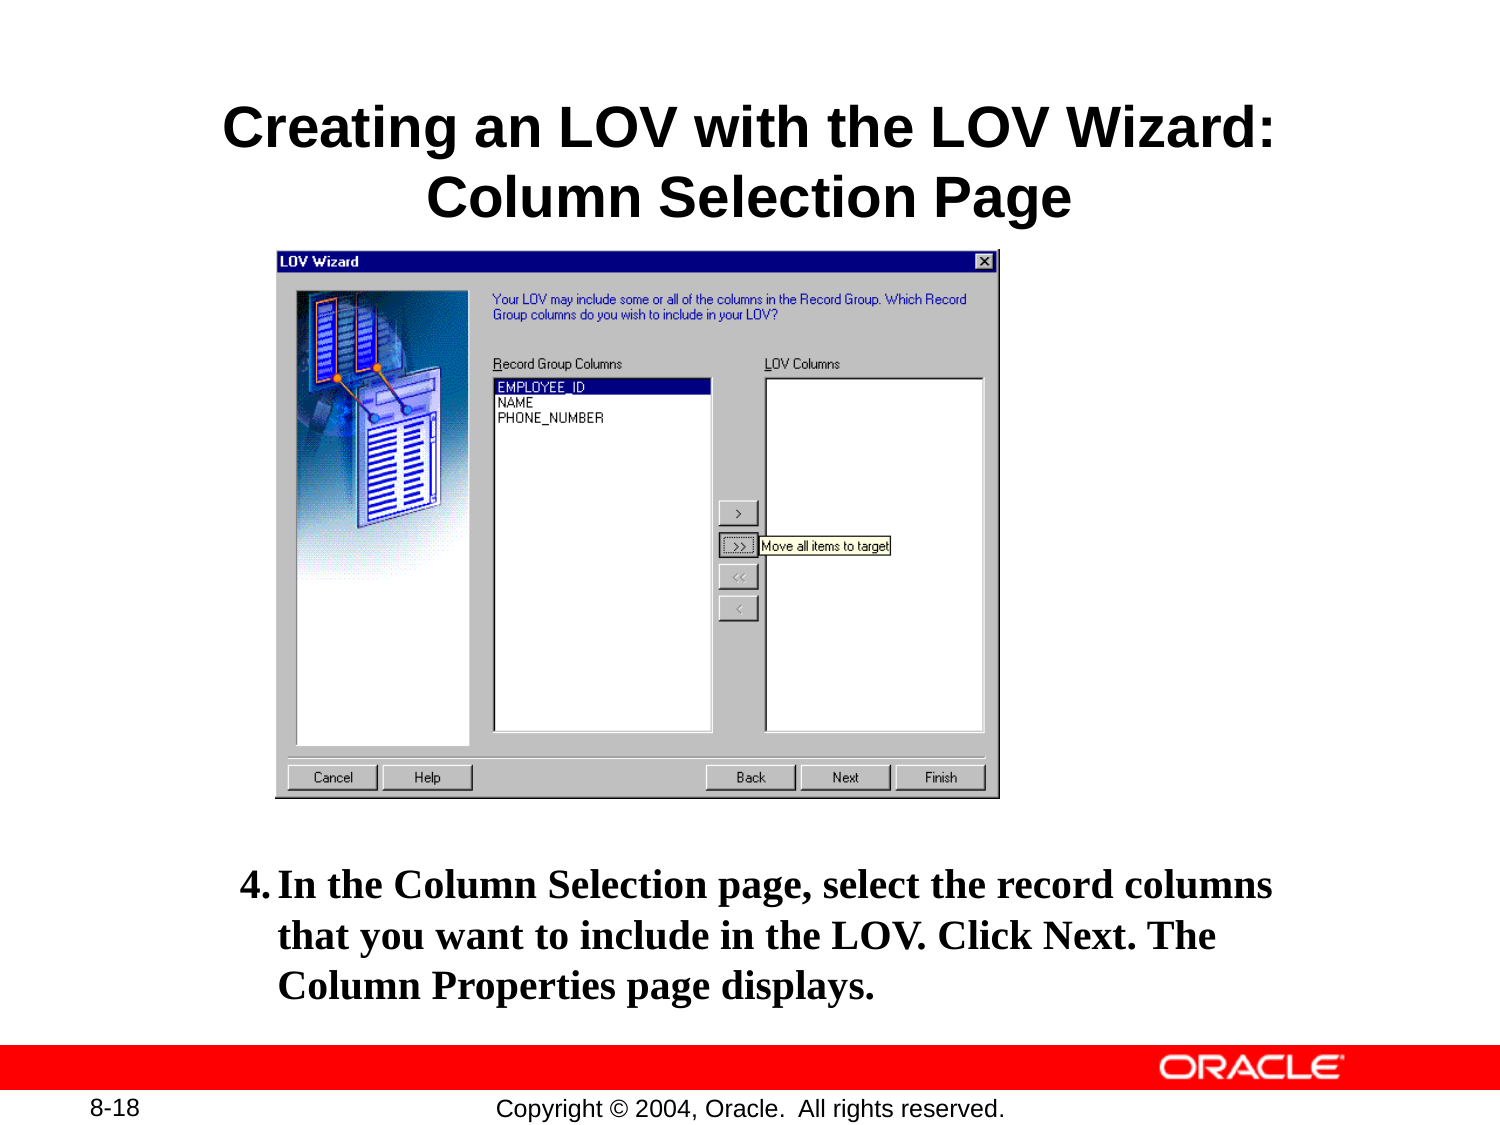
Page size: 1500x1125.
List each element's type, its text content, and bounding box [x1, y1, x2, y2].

text_box 4. In the Column Selection page, select the record columns that you want to include in the LOV. Click Next. The Column Properties page displays. [187, 849, 1350, 1015]
title Creating an LOV with the LOV Wizard: Column Selection Page [149, 87, 1351, 232]
picture [274, 249, 1001, 799]
